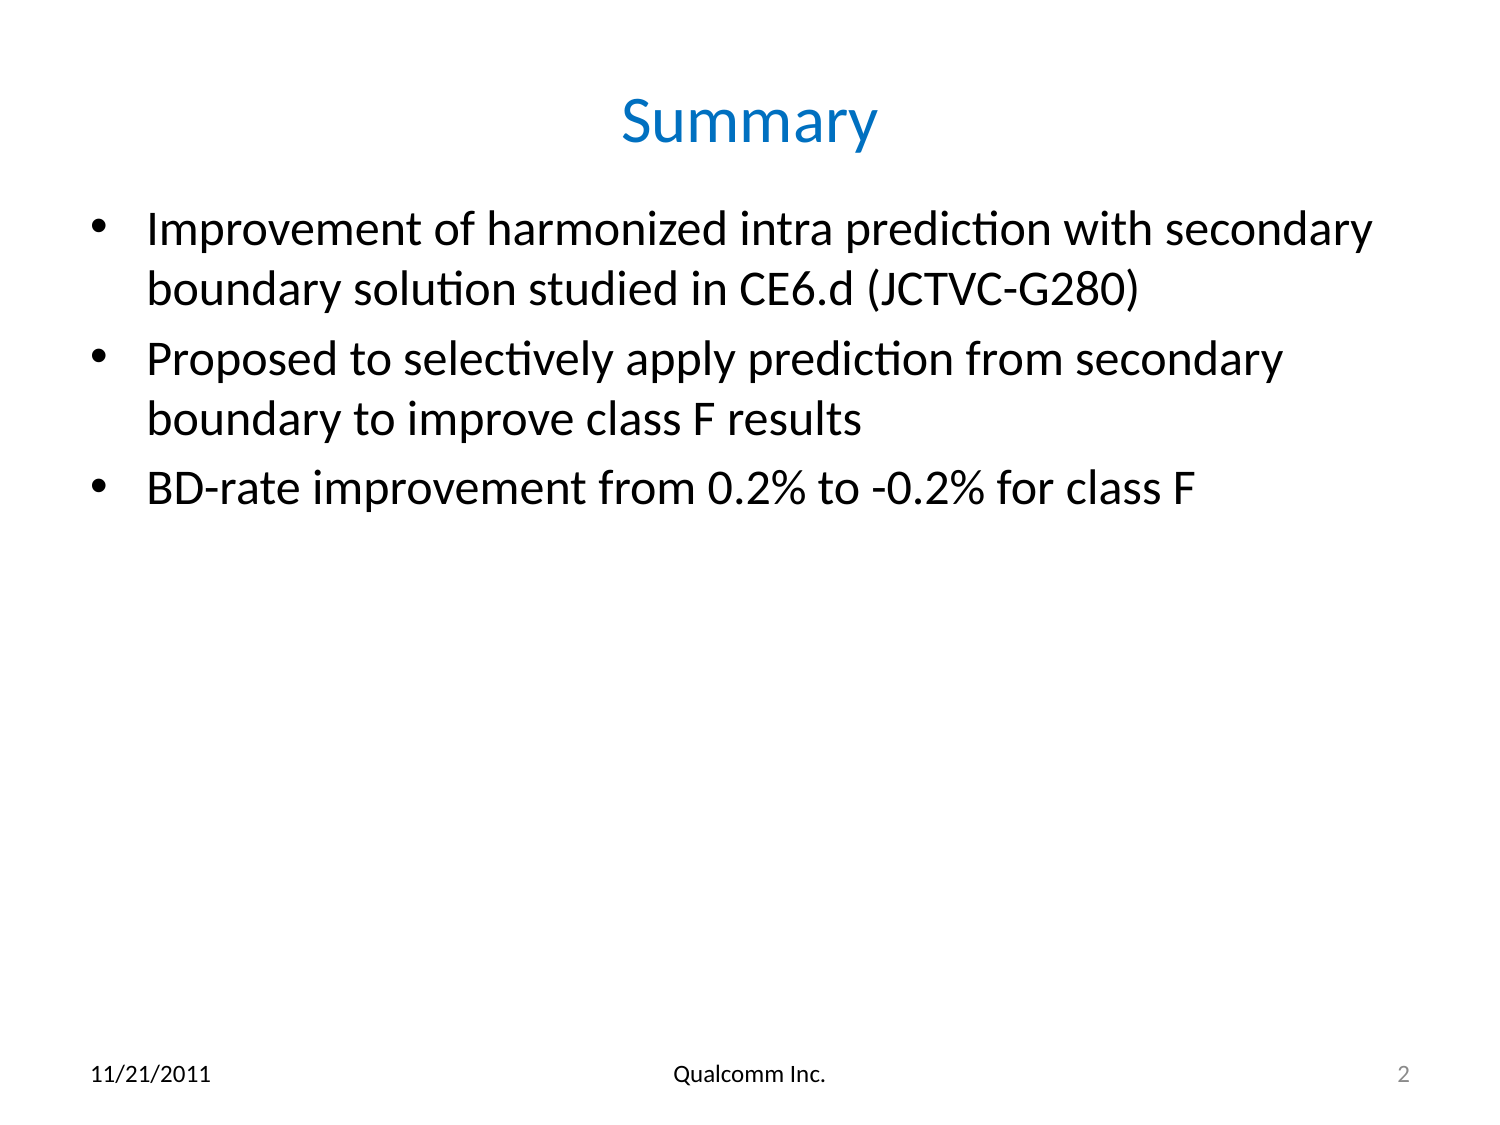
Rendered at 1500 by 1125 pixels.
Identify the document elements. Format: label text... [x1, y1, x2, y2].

footer Qualcomm Inc. [512, 1042, 988, 1103]
slide_number 2 [1074, 1042, 1425, 1103]
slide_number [75, 1042, 425, 1103]
list Improvement of harmonized intra prediction with secondary boundary solution studied in CE6.d (JCTVC-G280) Proposed to selectively apply prediction from secondary boundary to improve class F results BD-rate improvement from 0.2% to -0.2% for class F [75, 187, 1425, 1005]
title Summary [75, 45, 1425, 187]
